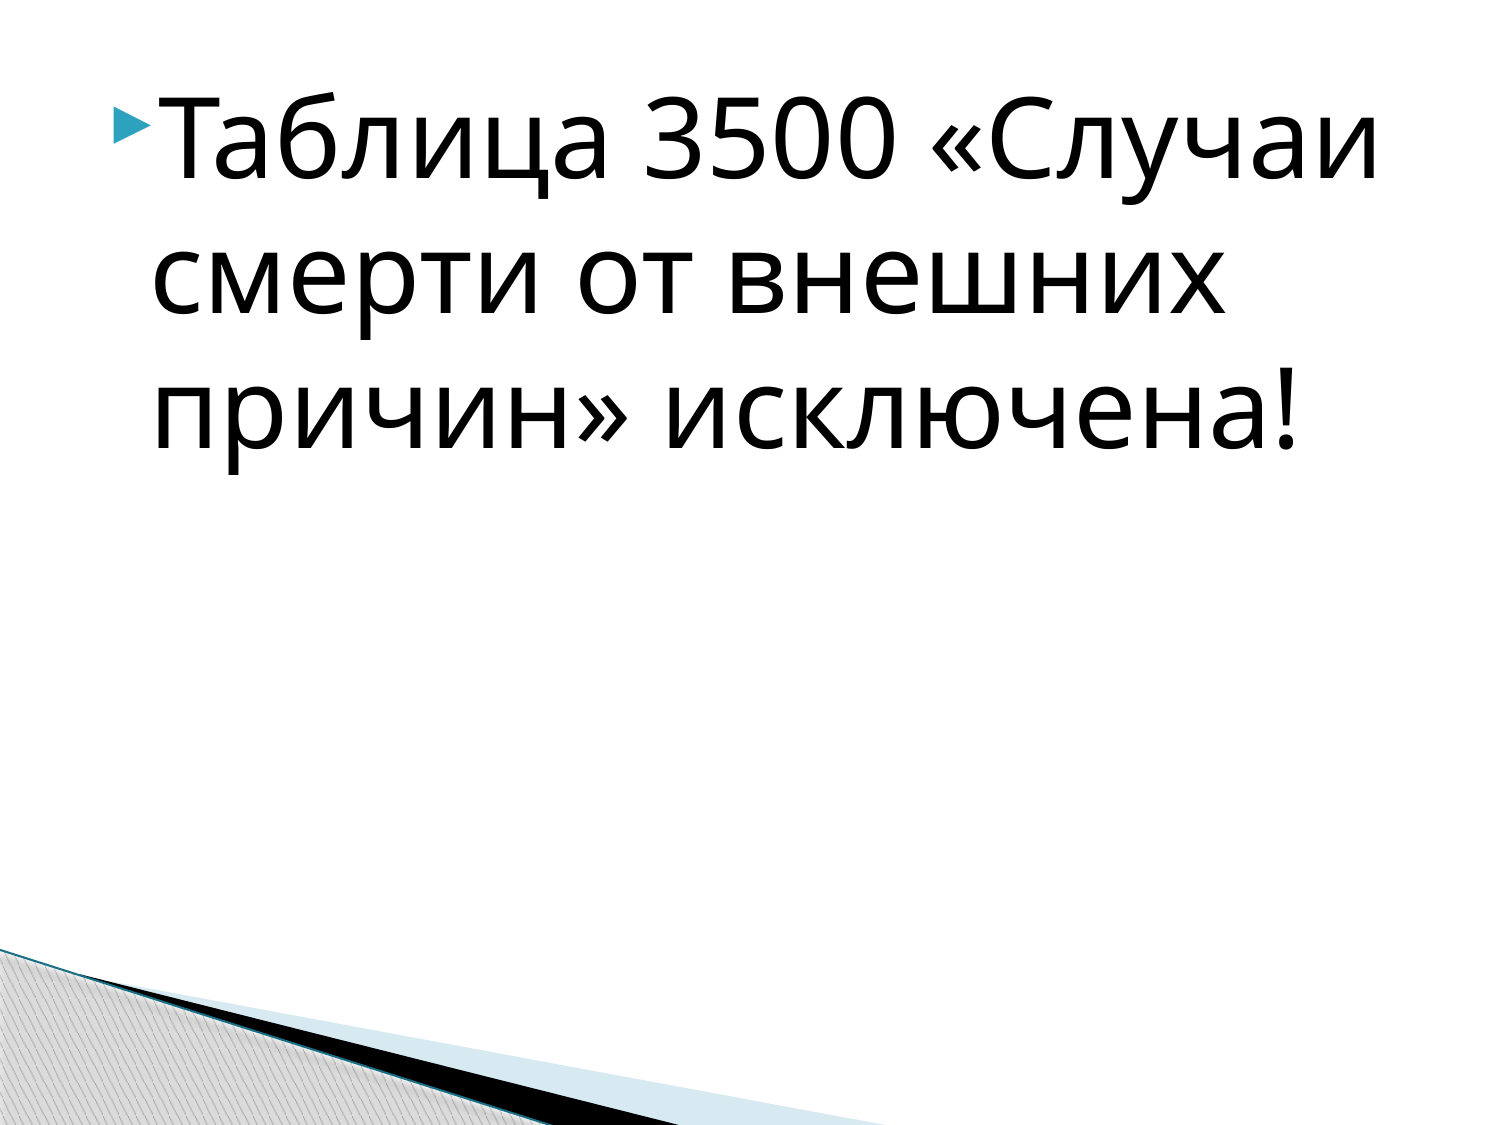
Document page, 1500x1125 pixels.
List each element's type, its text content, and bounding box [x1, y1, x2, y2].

list Таблица 3500 «Случаи смерти от внешних причин» исключена! [75, 58, 1425, 986]
